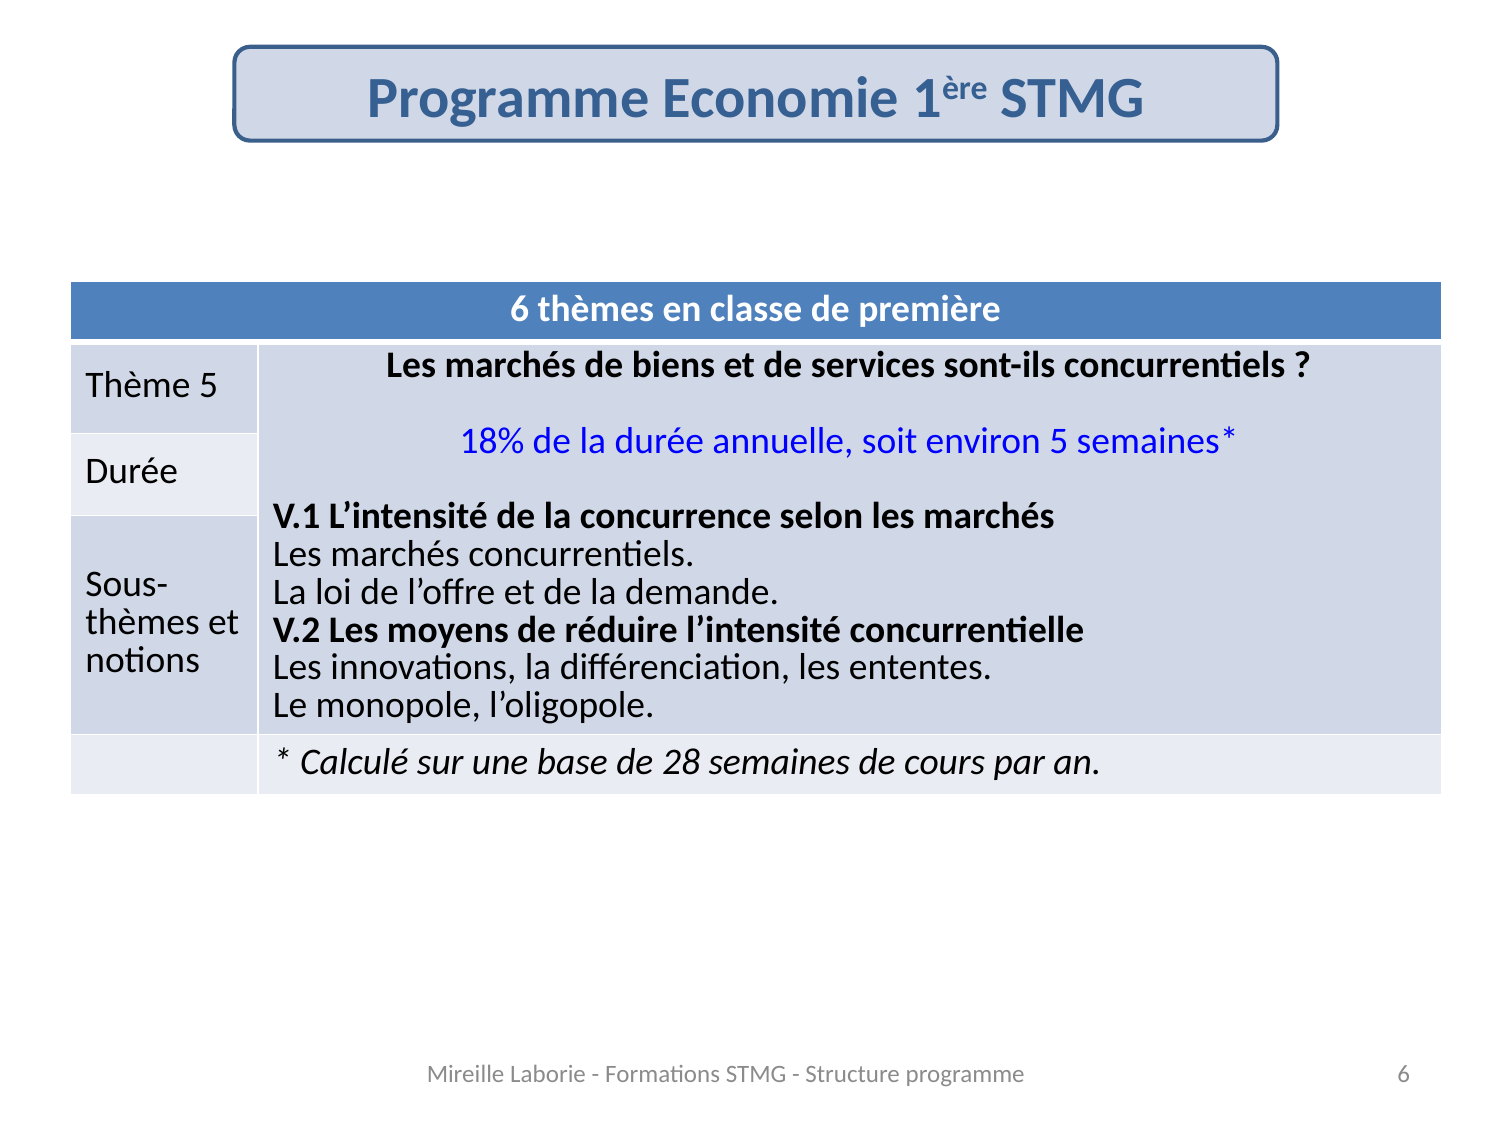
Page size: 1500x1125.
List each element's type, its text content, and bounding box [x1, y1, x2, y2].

text_box Programme Economie 1ère STMG [232, 44, 1280, 143]
table_cell [71, 735, 257, 794]
table_cell * Calculé sur une base de 28 semaines de cours par an. [259, 735, 1441, 794]
footer Mireille Laborie - Formations STMG - Structure programme [386, 1042, 1067, 1103]
table_cell Durée [71, 434, 257, 515]
table_cell Les marchés de biens et de services sont-ils concurrentiels ? 18% de la durée annuelle, soit environ 5 semaines* V.1 L’intensité de la concurrence selon les marchés Les marchés concurrentiels. La loi de l’offre et de la demande. V.2 Les moyens de réduire l’intensité concurrentielle Les innovations, la différenciation, les ententes. Le monopole, l’oligopole. [259, 345, 1441, 734]
table_cell Thème 5 [71, 345, 257, 433]
table_cell Sous-thèmes et notions [71, 516, 257, 734]
table_header 6 thèmes en classe de première [71, 282, 1441, 339]
slide_number 6 [1074, 1042, 1425, 1103]
